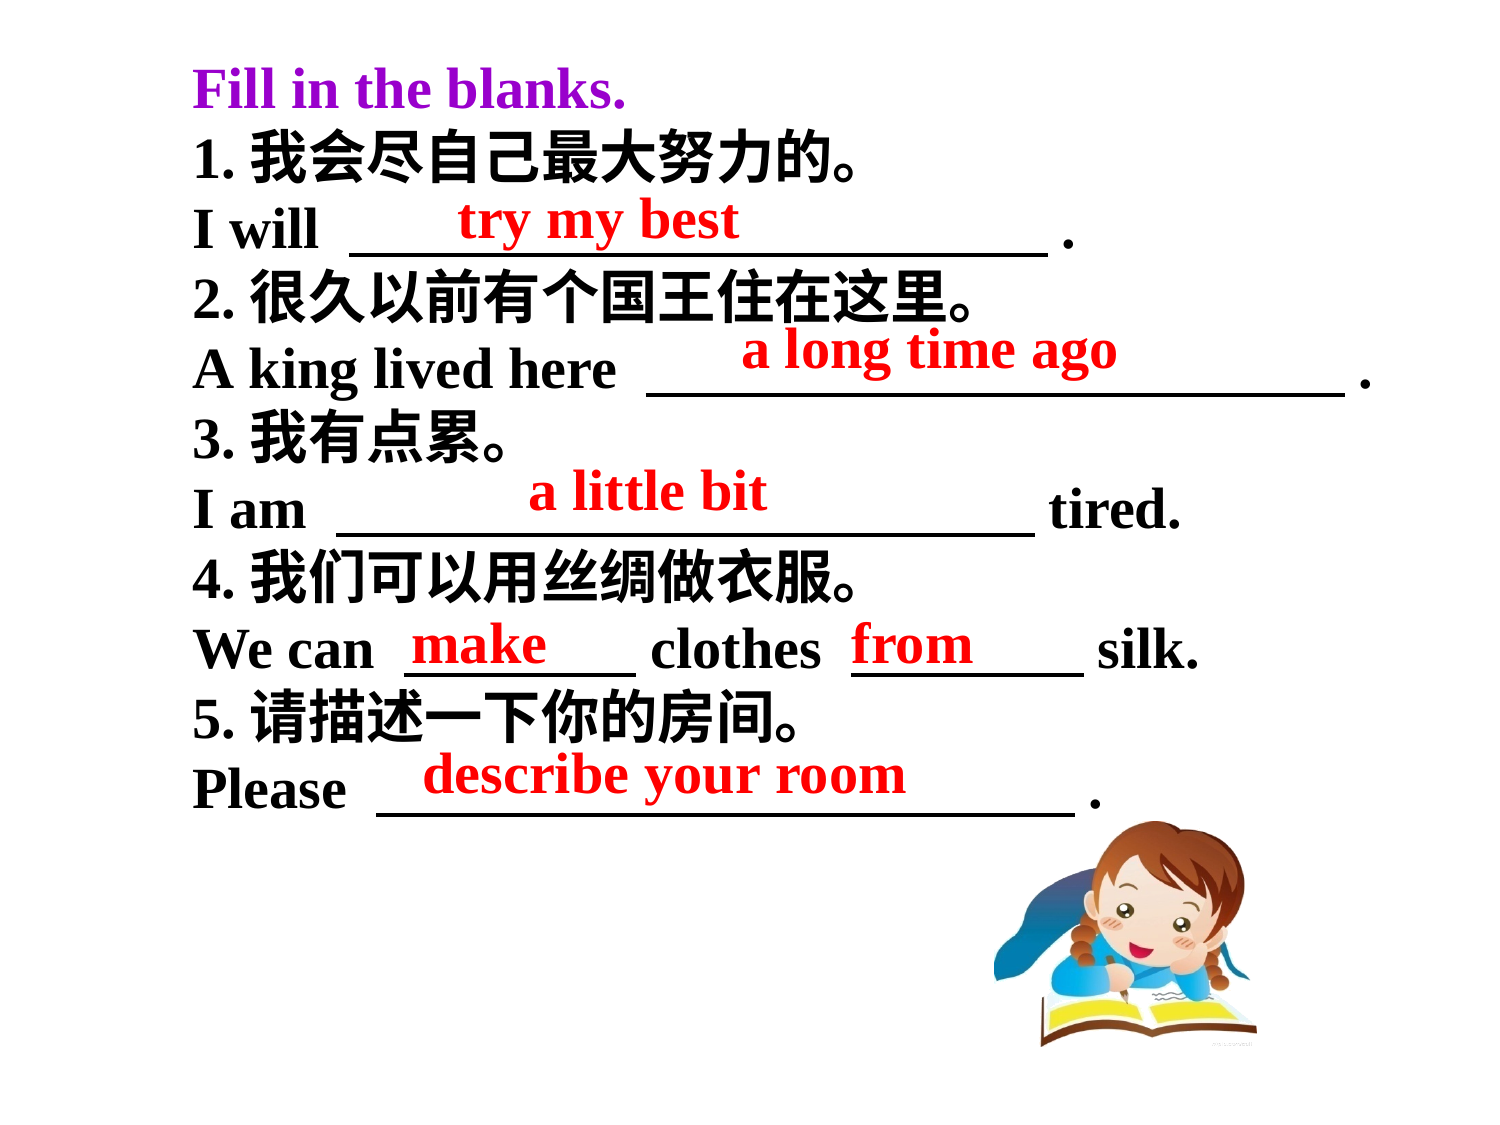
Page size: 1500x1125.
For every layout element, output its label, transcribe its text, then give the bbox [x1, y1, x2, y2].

text_box make from [396, 597, 989, 683]
text_box a long time ago [726, 302, 1134, 388]
text_box a little bit [513, 444, 784, 530]
text_box try my best [442, 172, 755, 258]
text_box describe your room [407, 727, 923, 813]
picture [993, 821, 1257, 1047]
text_box Fill in the blanks. 1.我会尽自己最大努力的。 I will . 2.很久以前有个国王住在这里。 A king lived here . 3.我有点累。 I am tired. 4.我们可以用丝绸做衣服。 We can clothes silk. 5.请描述一下你的房间。 Please . [177, 42, 1483, 898]
